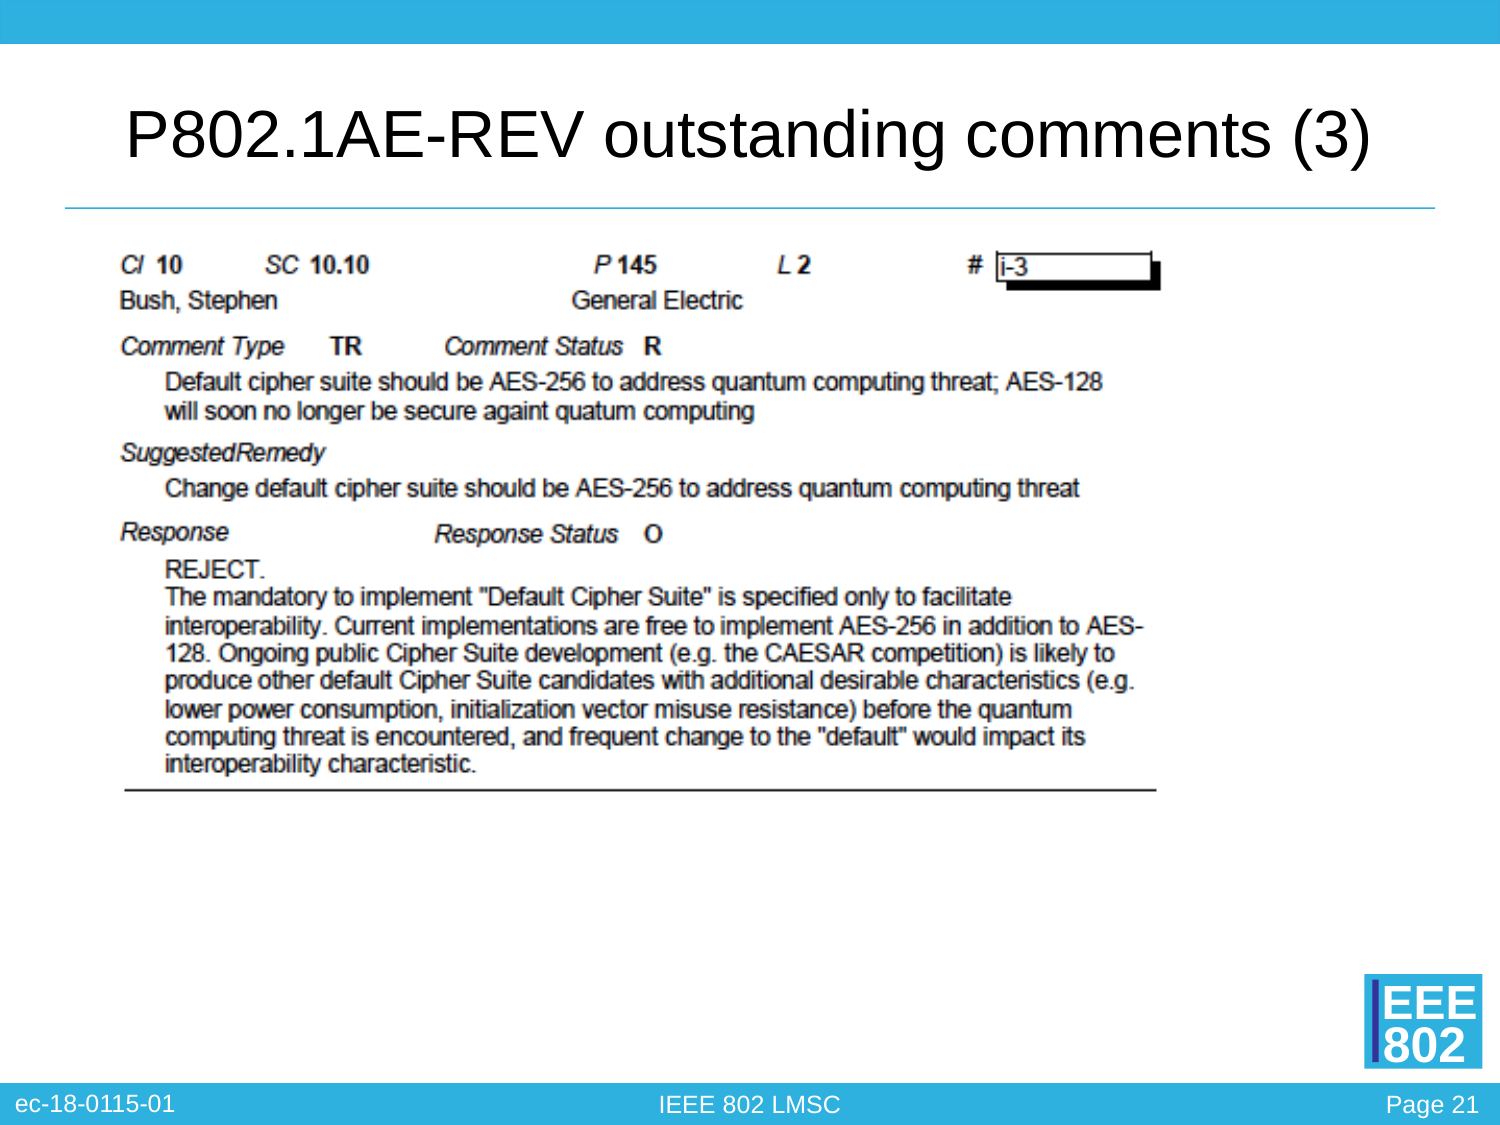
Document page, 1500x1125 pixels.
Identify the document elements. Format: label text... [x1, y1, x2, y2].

picture [100, 243, 1205, 796]
text_box P802.1AE-REV outstanding comments (3) [74, 66, 1425, 197]
